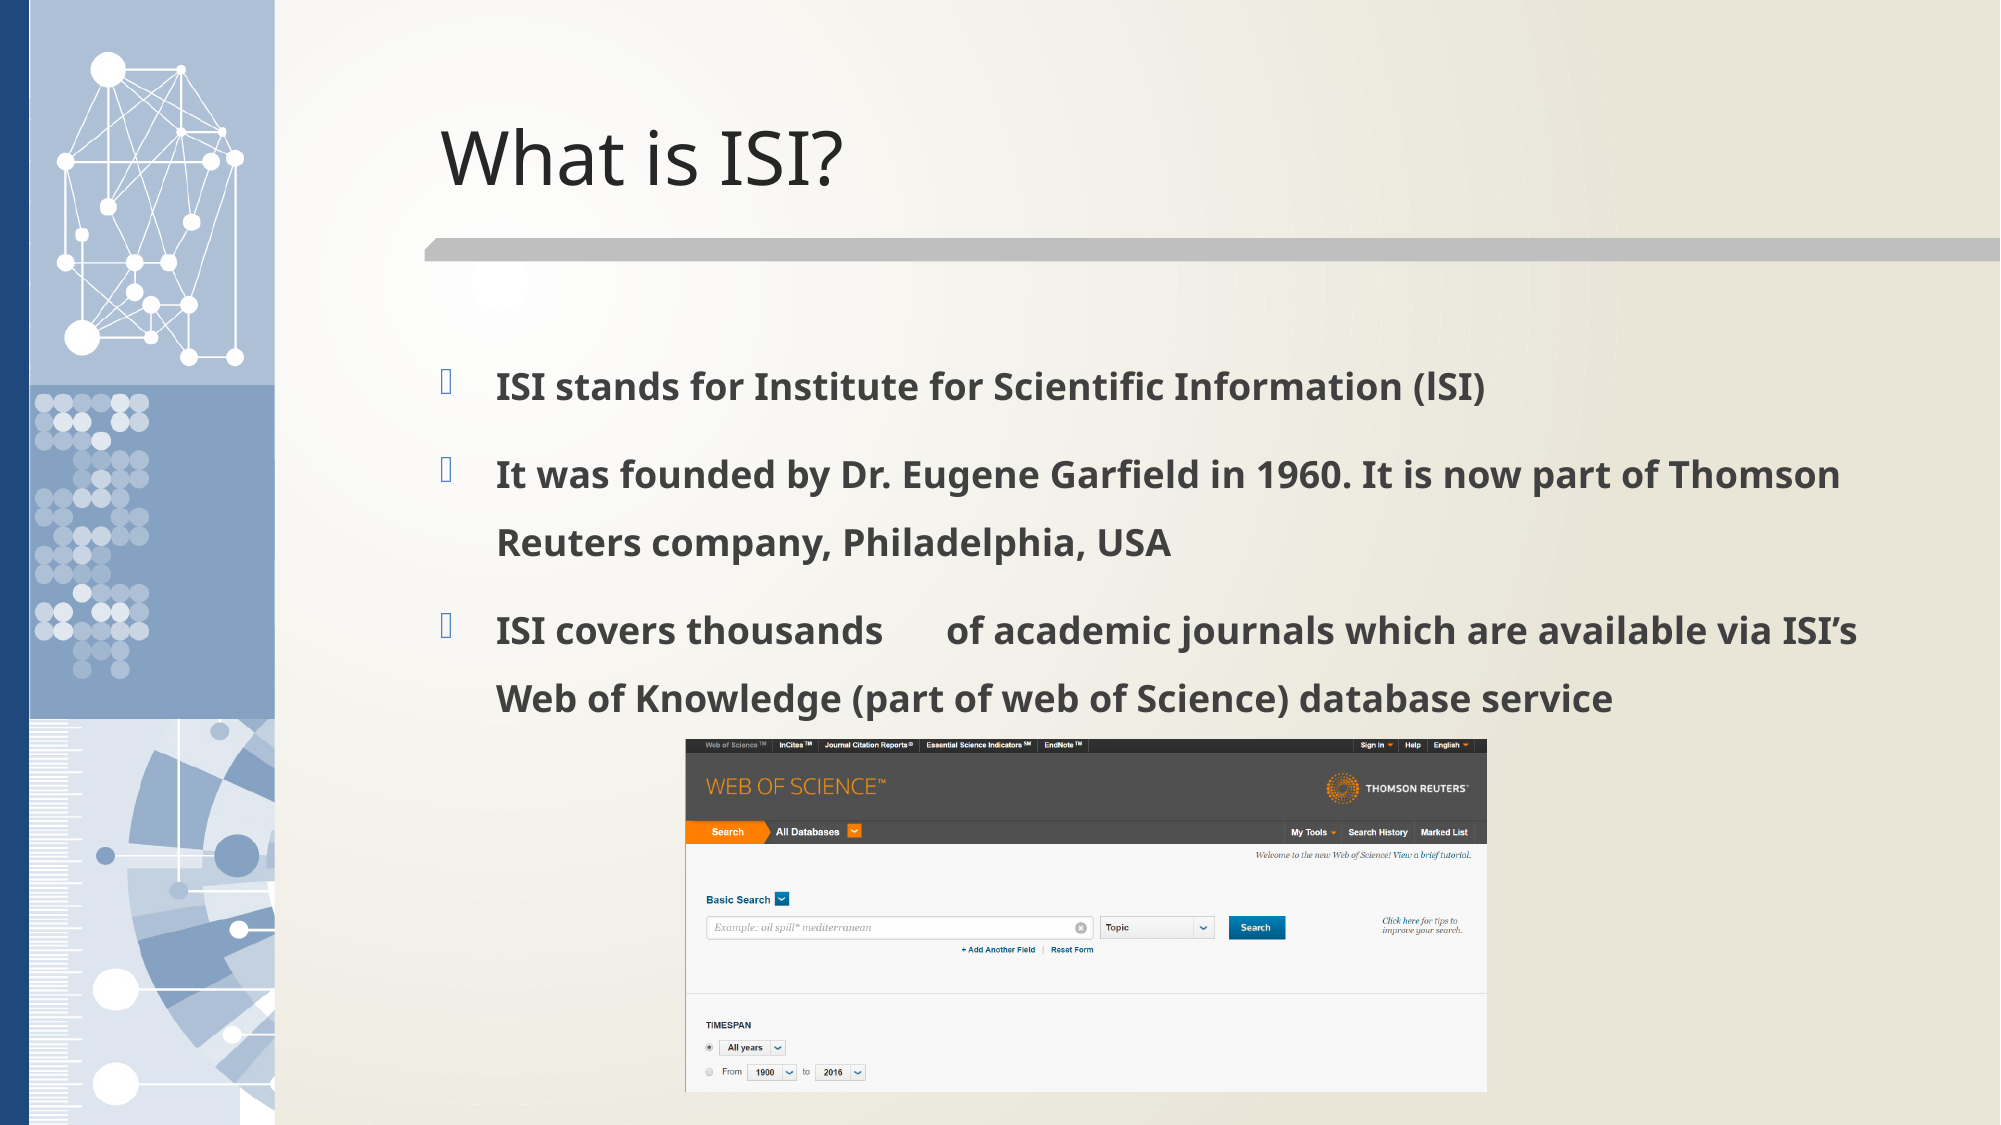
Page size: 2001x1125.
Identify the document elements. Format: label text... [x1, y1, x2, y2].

title What is ISI? [425, 102, 1888, 313]
list ISI stands for Institute for Scientific Information (lSI) It was founded by Dr. Eugene Garfield in 1960. It is now part of Thomson Reuters company, Philadelphia, USA ISI covers thousands of academic journals which are available via ISI’s Web of Knowledge (part of web of Science) database service [424, 333, 1888, 953]
picture [685, 738, 1487, 1093]
